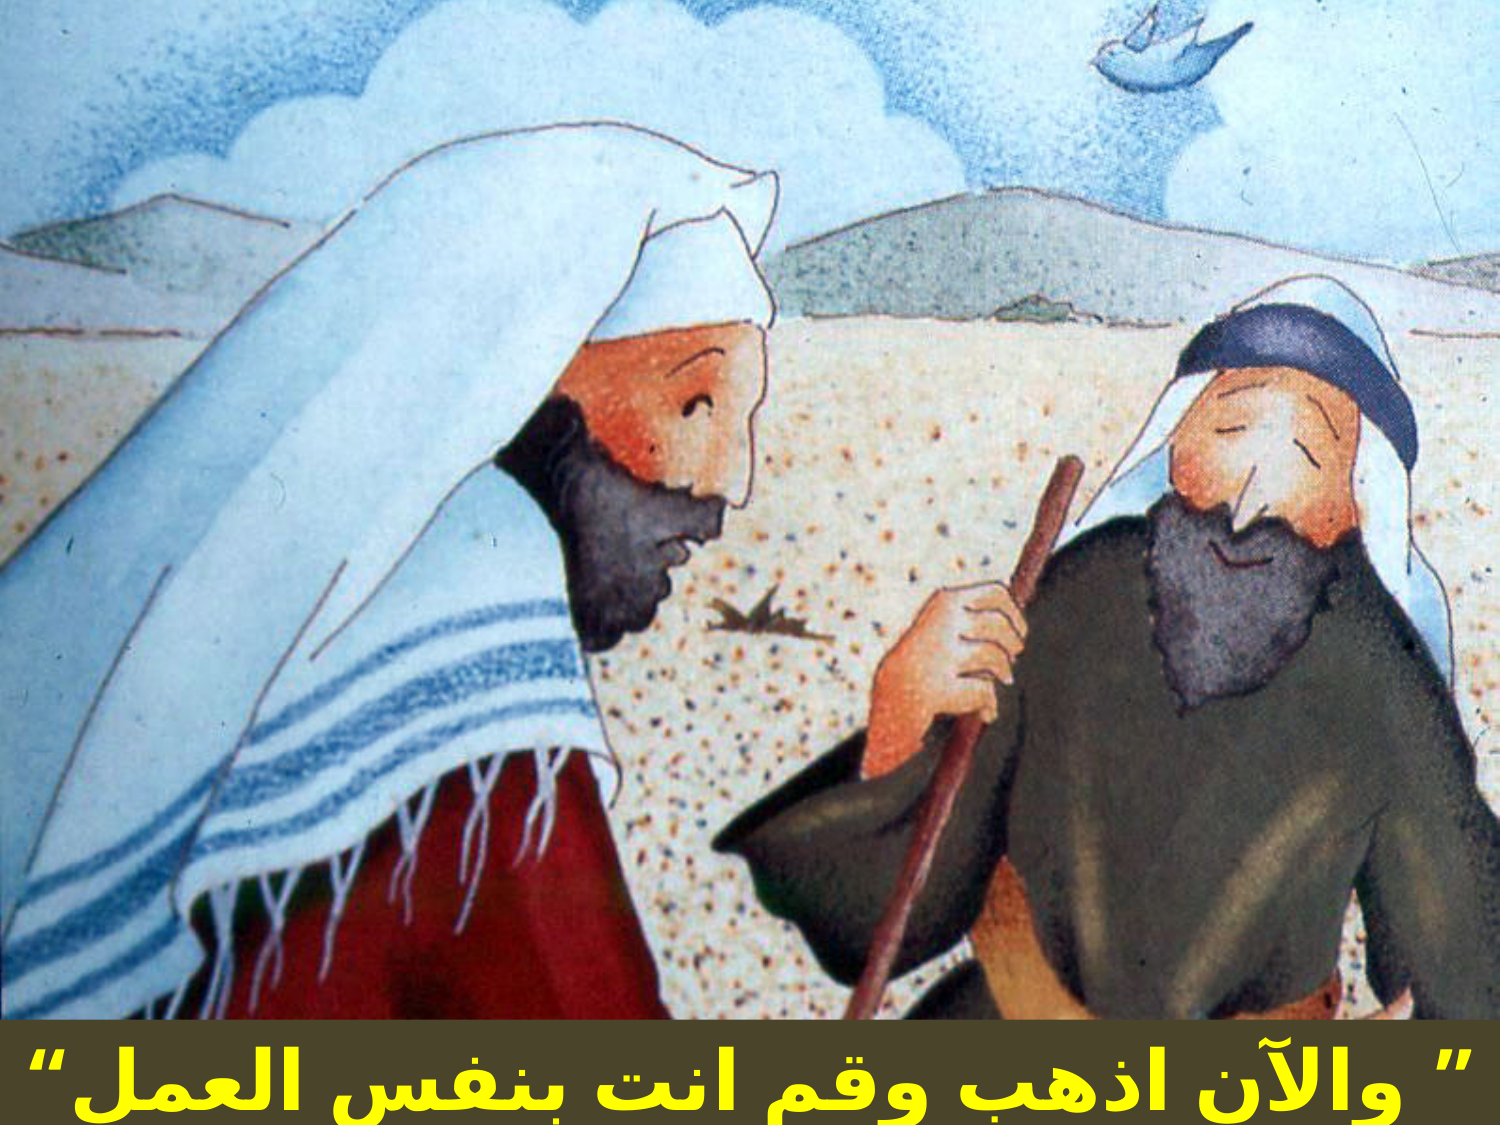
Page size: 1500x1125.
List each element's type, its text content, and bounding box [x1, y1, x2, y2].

text_box ” والآن اذهب وقم انت بنفس العمل“ [0, 1026, 1500, 1125]
picture [0, 0, 1500, 1020]
